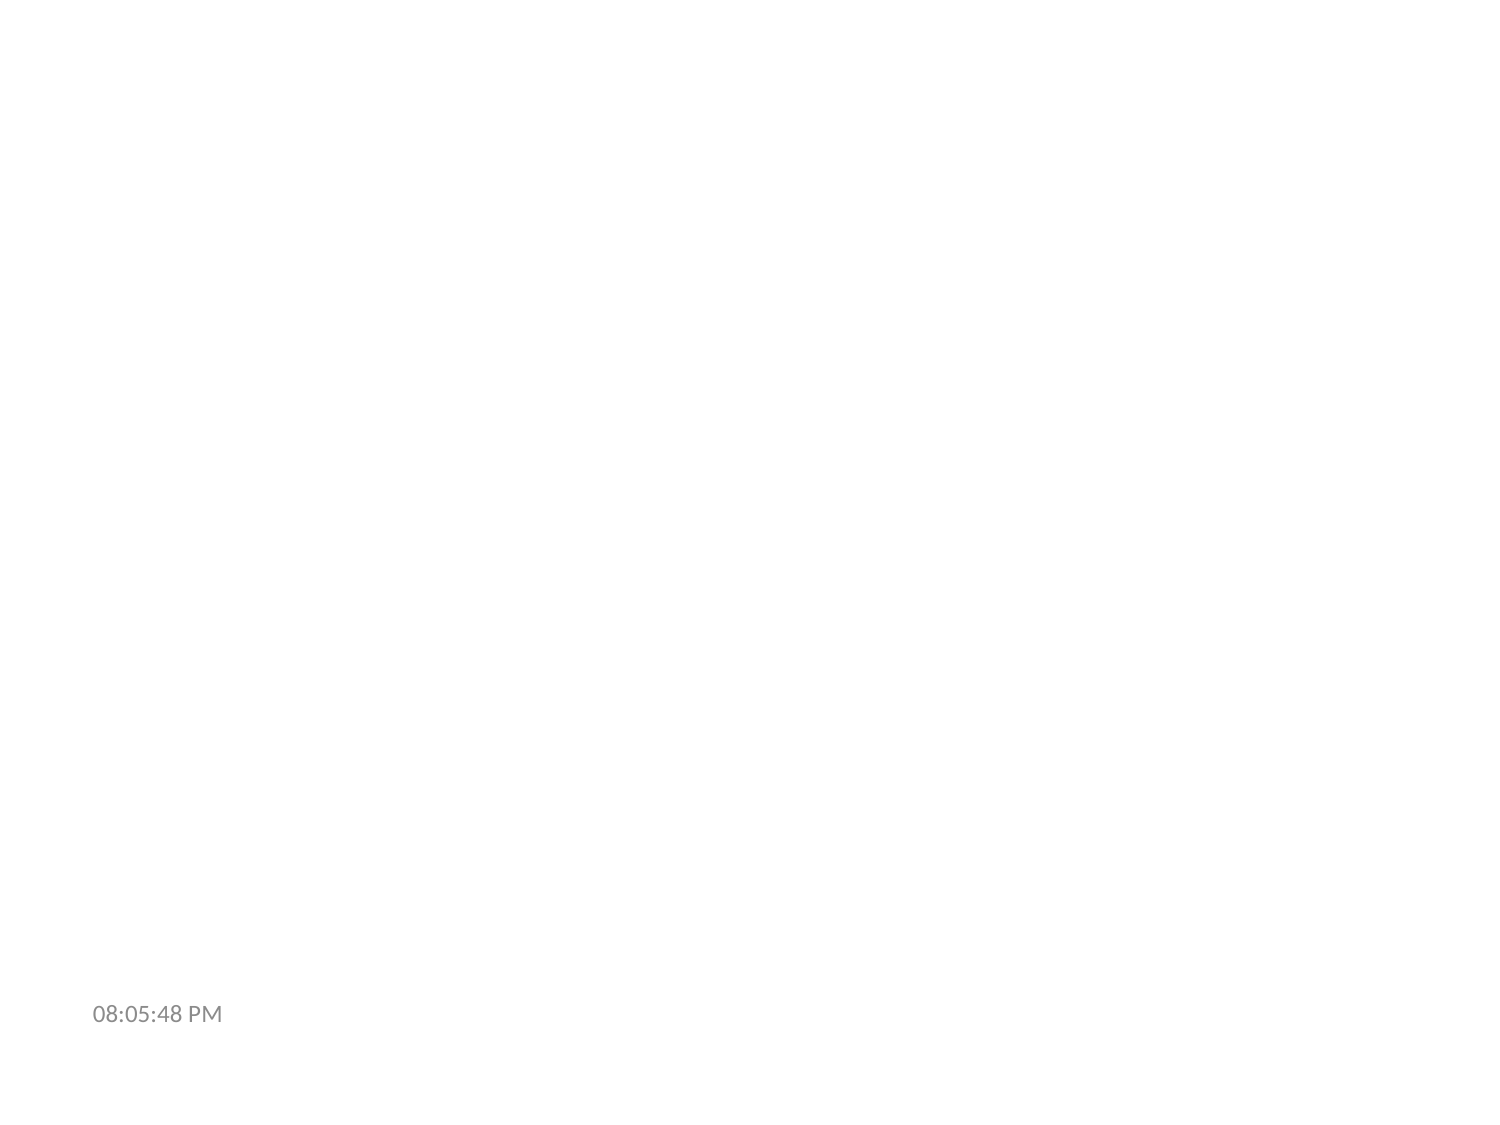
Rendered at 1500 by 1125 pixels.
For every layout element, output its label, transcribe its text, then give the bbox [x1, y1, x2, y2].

text_box 3:35:09 PM [77, 982, 428, 1043]
